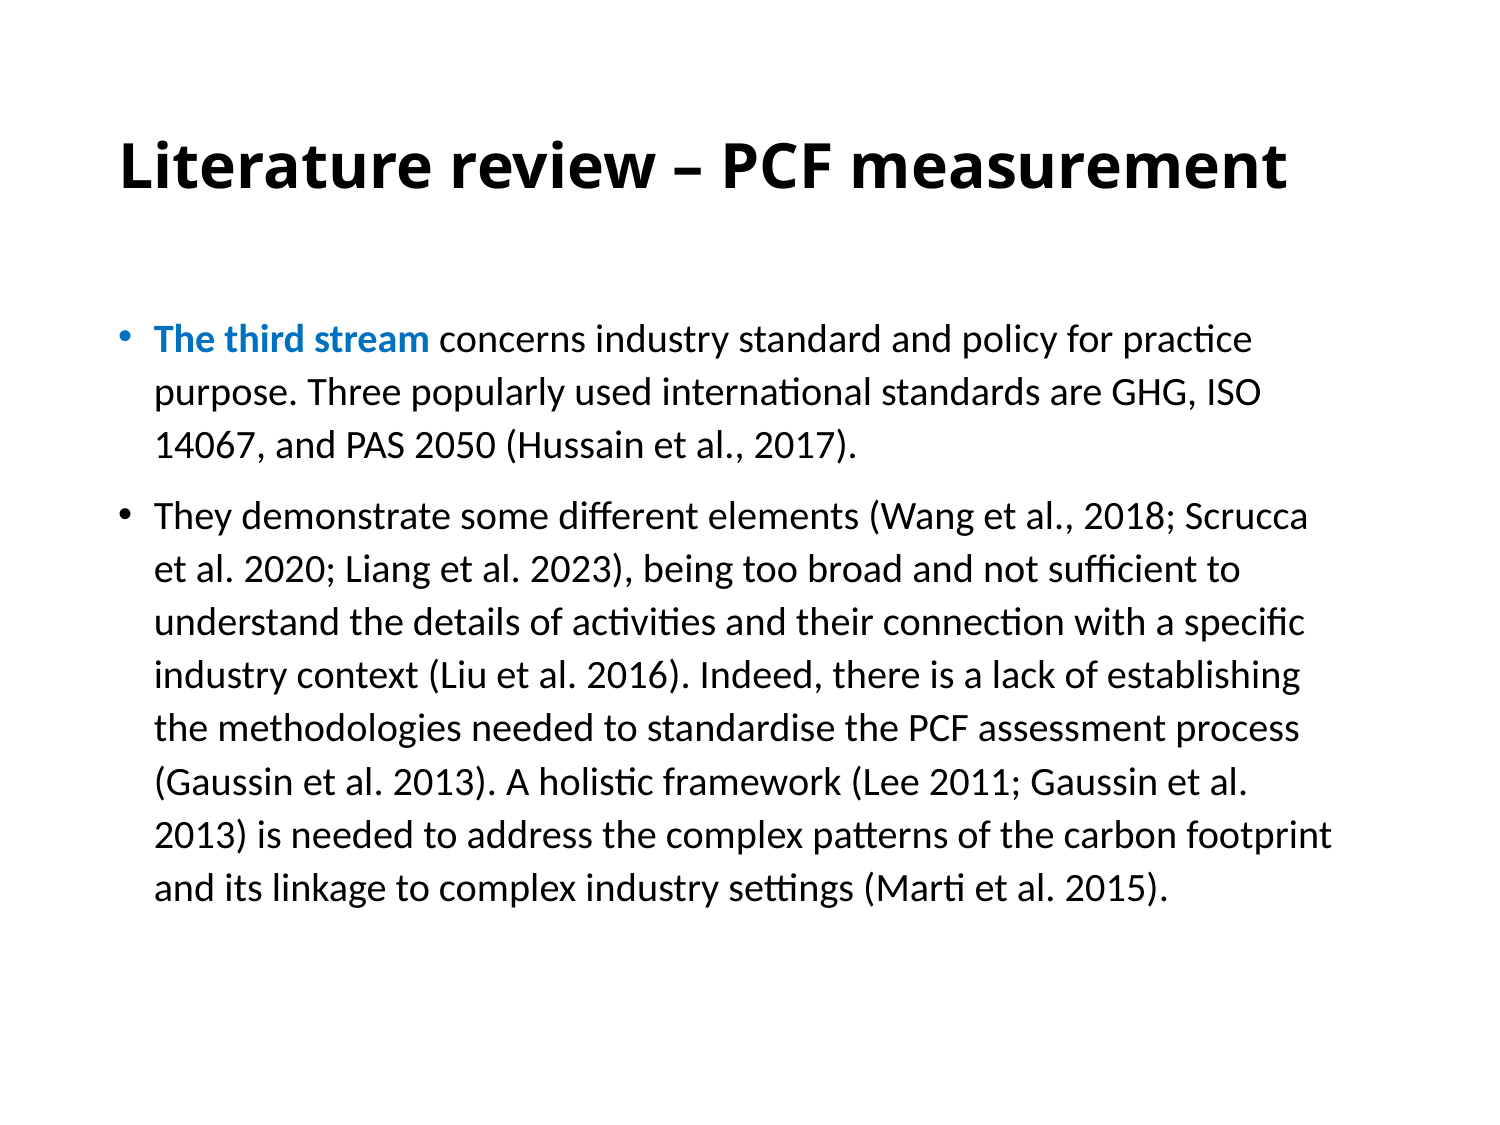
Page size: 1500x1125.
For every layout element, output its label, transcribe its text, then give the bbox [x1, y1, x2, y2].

title Literature review – PCF measurement [103, 59, 1397, 278]
list The third stream concerns industry standard and policy for practice purpose. Three popularly used international standards are GHG, ISO 14067, and PAS 2050 (Hussain et al., 2017). They demonstrate some different elements (Wang et al., 2018; Scrucca et al. 2020; Liang et al. 2023), being too broad and not sufficient to understand the details of activities and their connection with a specific industry context (Liu et al. 2016). Indeed, there is a lack of establishing the methodologies needed to standardise the PCF assessment process (Gaussin et al. 2013). A holistic framework (Lee 2011; Gaussin et al. 2013) is needed to address the complex patterns of the carbon footprint and its linkage to complex industry settings (Marti et al. 2015). [103, 299, 1355, 925]
